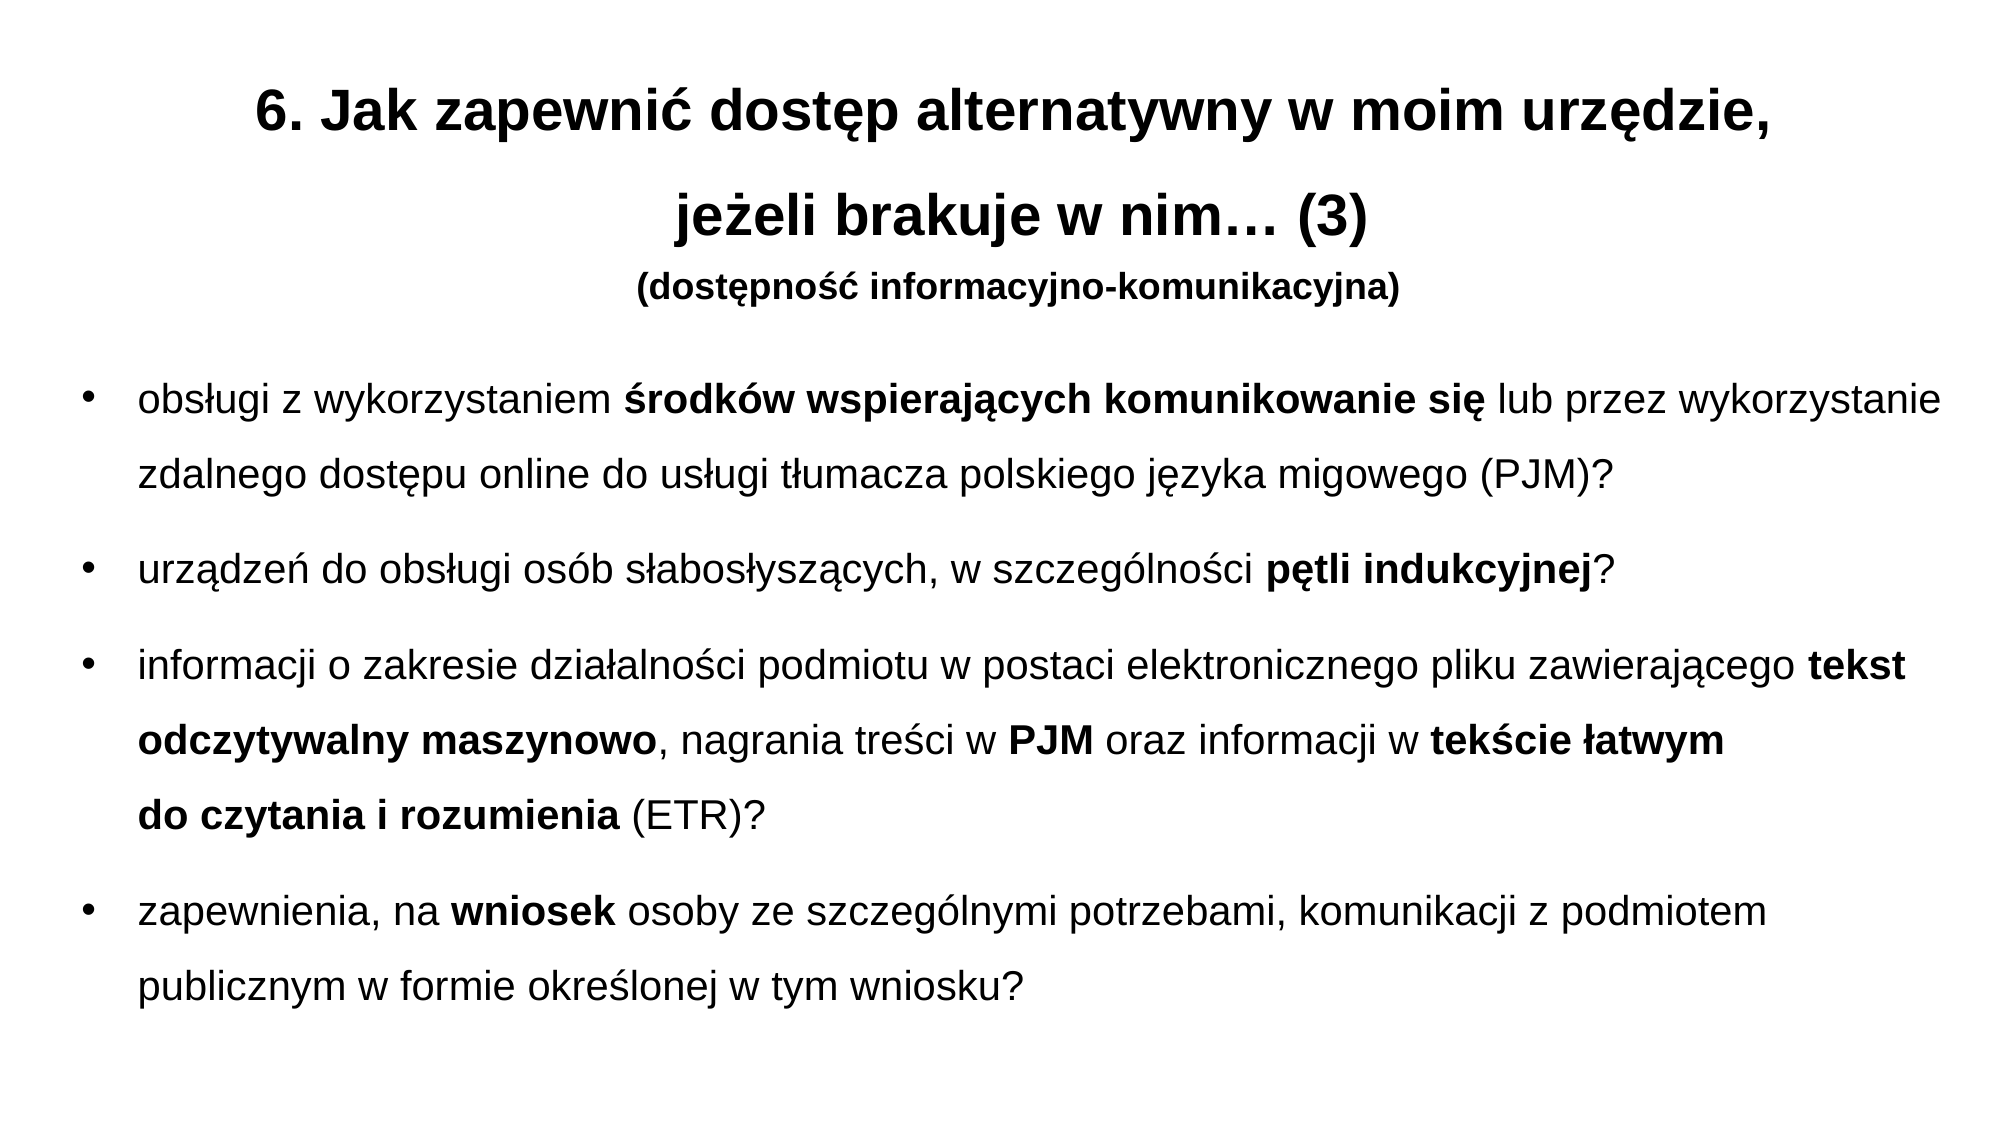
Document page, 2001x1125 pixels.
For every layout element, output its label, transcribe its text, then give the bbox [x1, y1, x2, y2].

text_box 6. Jak zapewnić dostęp alternatywny w moim urzędzie, jeżeli brakuje w nim… (3) [86, 29, 1959, 255]
text_box (dostępność informacyjno-komunikacyjna) [621, 254, 1424, 315]
subtitle obsługi z wykorzystaniem środków wspierających komunikowanie się lub przez wykorzystanie zdalnego dostępu online do usługi tłumacza polskiego języka migowego (PJM)? urządzeń do obsługi osób słabosłyszących, w szczególności pętli indukcyjnej? informacji o zakresie działalności podmiotu w postaci elektronicznego pliku zawierającego tekst odczytywalny maszynowo, nagrania treści w PJM oraz informacji w tekście łatwym do czytania i rozumienia (ETR)? zapewnienia, na wniosek osoby ze szczególnymi potrzebami, komunikacji z podmiotem publicznym w formie określonej w tym wniosku? [66, 338, 1979, 1019]
